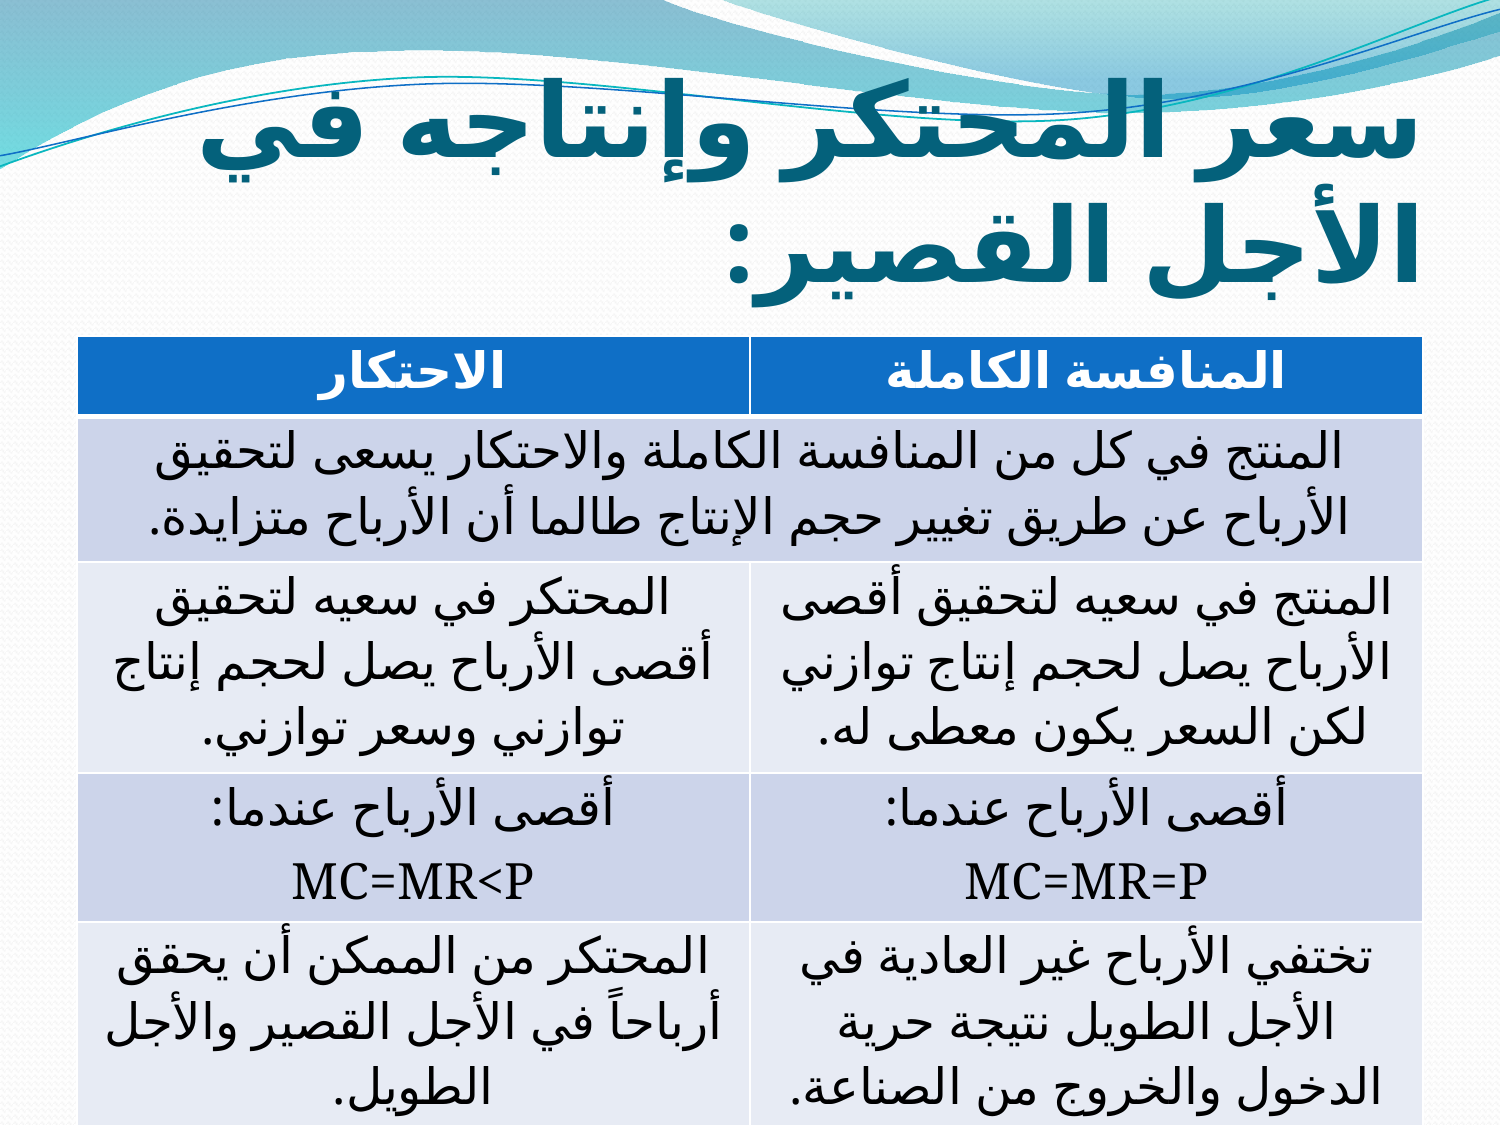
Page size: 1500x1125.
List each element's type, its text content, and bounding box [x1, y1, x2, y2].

title سعر المحتكر وإنتاجه في الأجل القصير: [75, 115, 1425, 303]
table_cell المنتج في سعيه لتحقيق أقصى الأرباح يصل لحجم إنتاج توازني لكن السعر يكون معطى له. [751, 563, 1422, 772]
table_cell تختفي الأرباح غير العادية في الأجل الطويل نتيجة حرية الدخول والخروج من الصناعة. [751, 923, 1422, 1125]
table_header المنافسة الكاملة [751, 337, 1422, 414]
table_cell المحتكر من الممكن أن يحقق أرباحاً في الأجل القصير والأجل الطويل. [78, 923, 749, 1125]
table_cell المنتج في كل من المنافسة الكاملة والاحتكار يسعى لتحقيق الأرباح عن طريق تغيير حجم الإنتاج طالما أن الأرباح متزايدة. [78, 419, 1422, 561]
table_cell أقصى الأرباح عندما: MC=MR=P [751, 774, 1422, 921]
table_cell أقصى الأرباح عندما: MC=MR<P [78, 774, 749, 921]
table_header الاحتكار [78, 337, 749, 414]
table_cell المحتكر في سعيه لتحقيق أقصى الأرباح يصل لحجم إنتاج توازني وسعر توازني. [78, 563, 749, 772]
